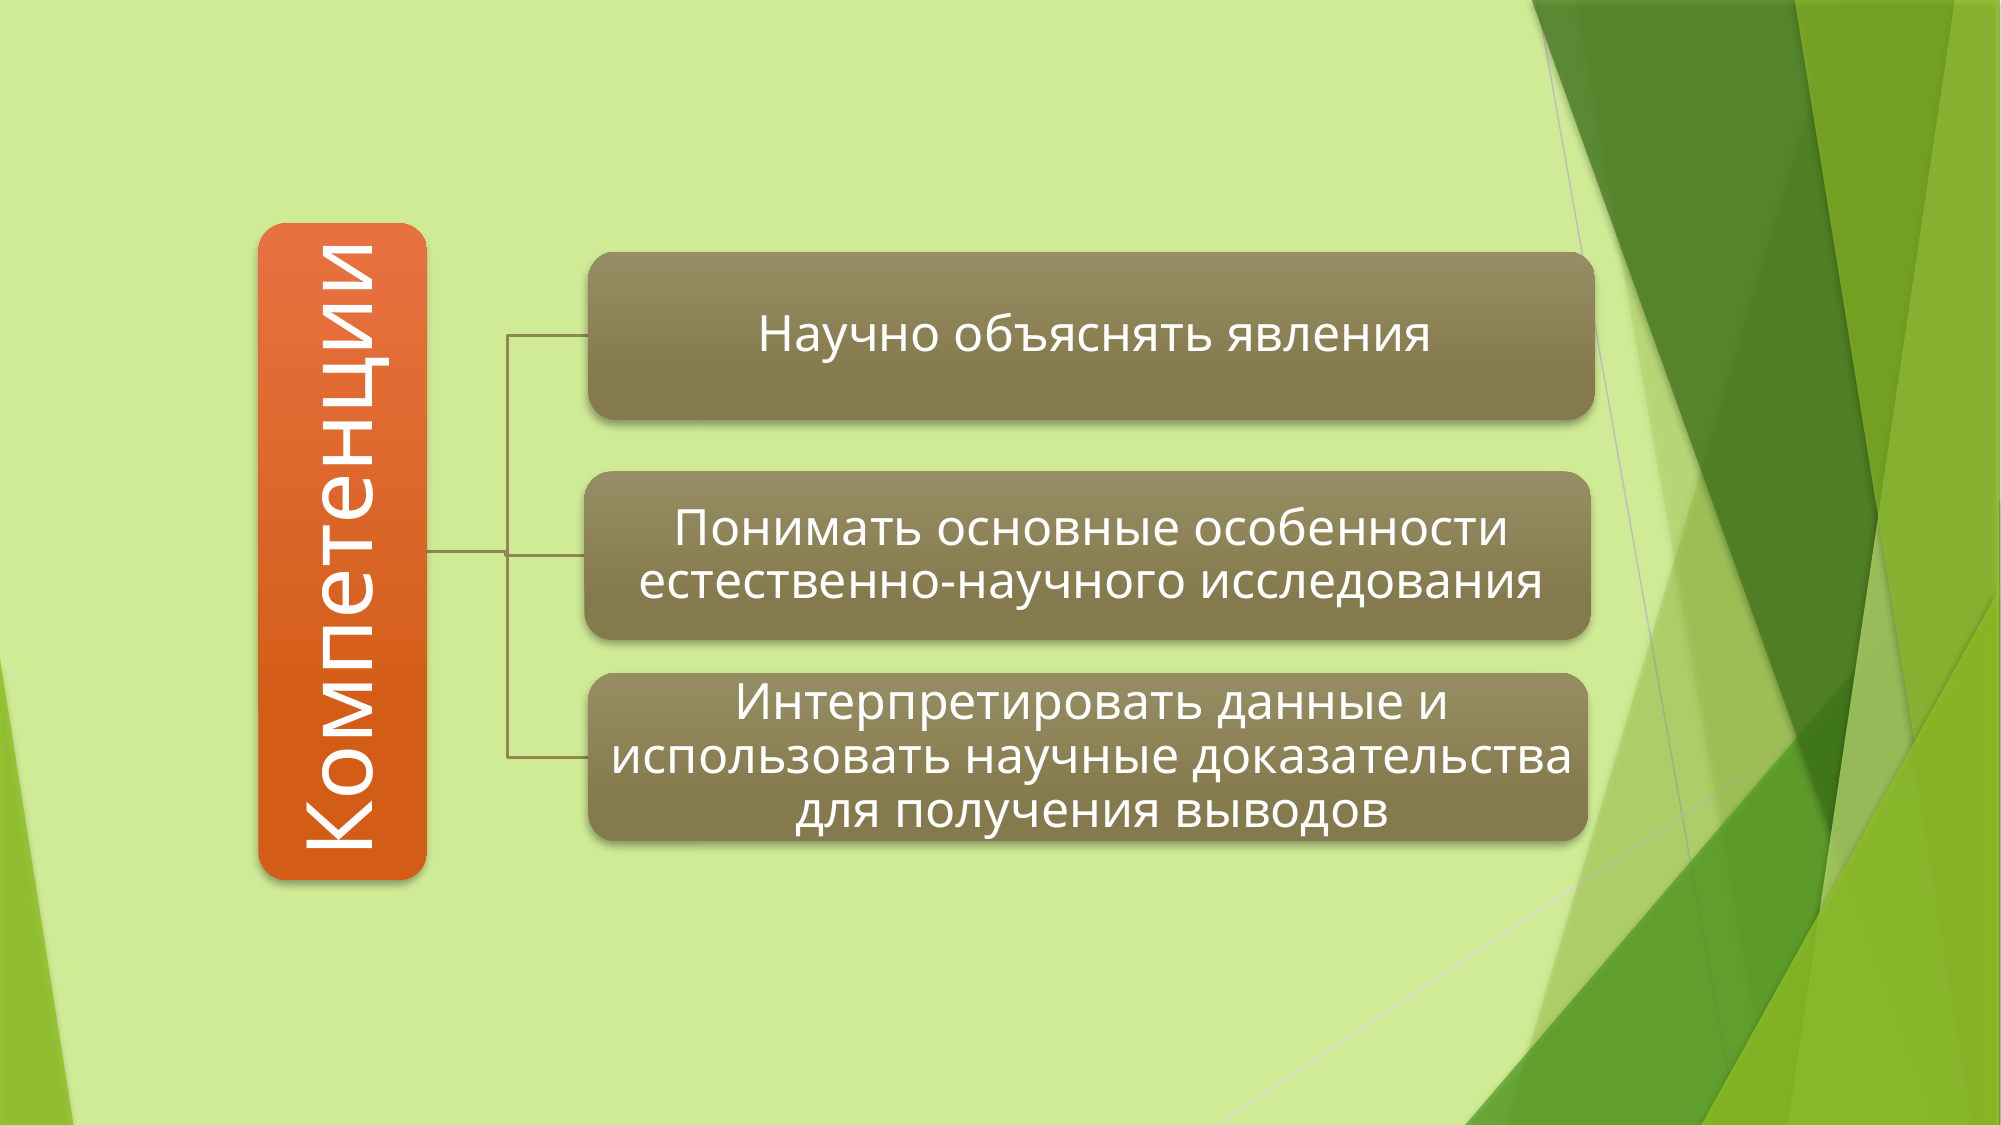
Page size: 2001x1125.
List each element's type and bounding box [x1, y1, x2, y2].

text_box [33, 101, 1871, 992]
